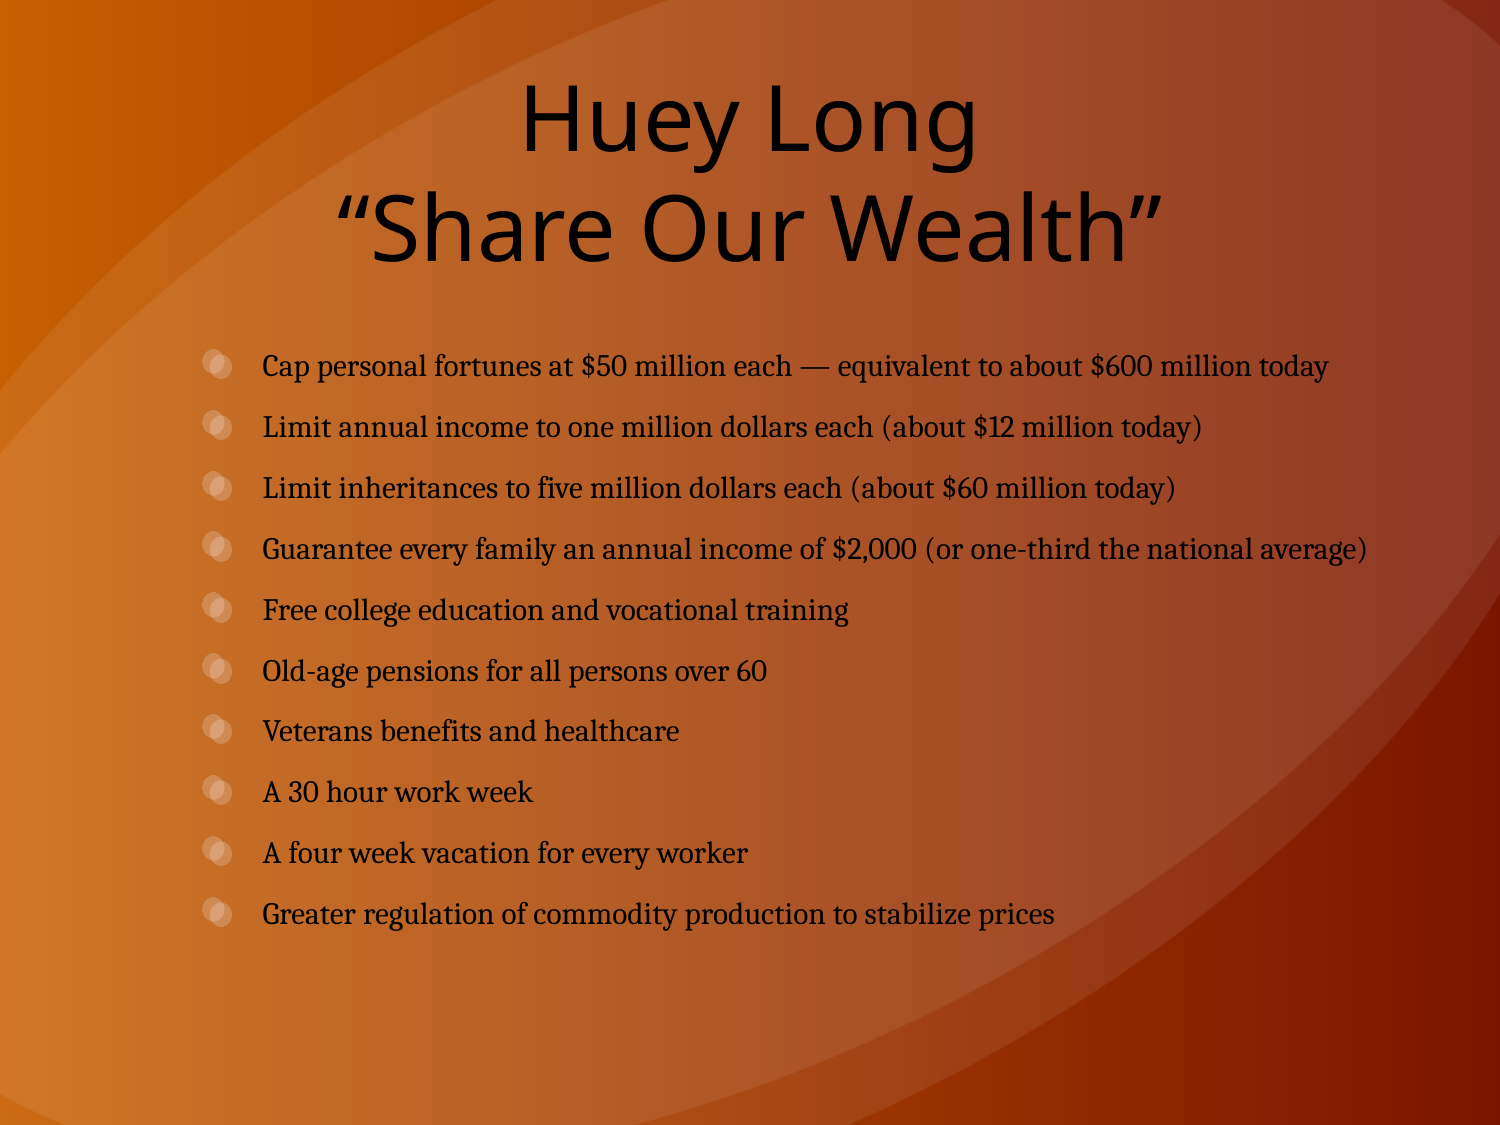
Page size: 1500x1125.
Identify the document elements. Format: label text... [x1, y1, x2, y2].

picture [0, 0, 1500, 1125]
list Cap personal fortunes at $50 million each — equivalent to about $600 million today Limit annual income to one million dollars each (about $12 million today) Limit inheritances to five million dollars each (about $60 million today) Guarantee every family an annual income of $2,000 (or one-third the national average) Free college education and vocational training Old-age pensions for all persons over 60 Veterans benefits and healthcare A 30 hour work week A four week vacation for every worker Greater regulation of commodity production to stabilize prices [187, 337, 1388, 975]
title Huey Long “Share Our Wealth” [283, 45, 1216, 288]
